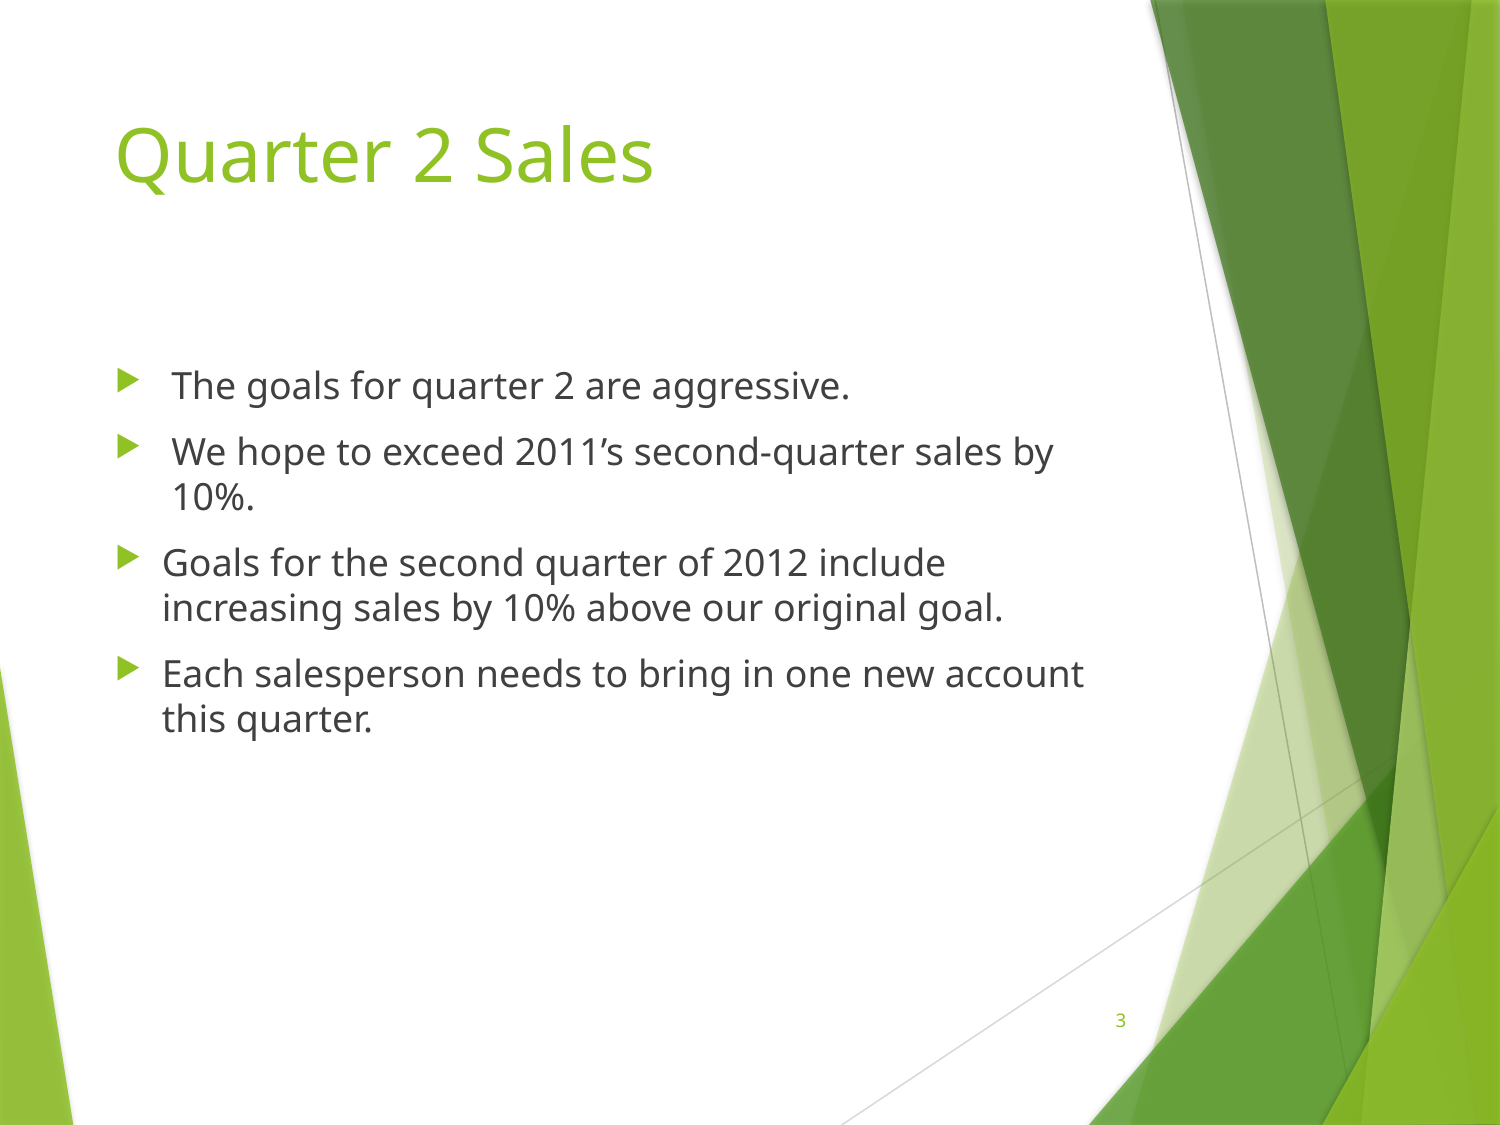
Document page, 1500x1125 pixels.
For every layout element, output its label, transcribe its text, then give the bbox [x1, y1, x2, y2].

title Quarter 2 Sales [99, 99, 1142, 317]
slide_number 3 [1057, 991, 1142, 1051]
list The goals for quarter 2 are aggressive. We hope to exceed 2011’s second-quarter sales by 10%. Goals for the second quarter of 2012 include increasing sales by 10% above our original goal. Each salesperson needs to bring in one new account this quarter. [99, 354, 1142, 992]
